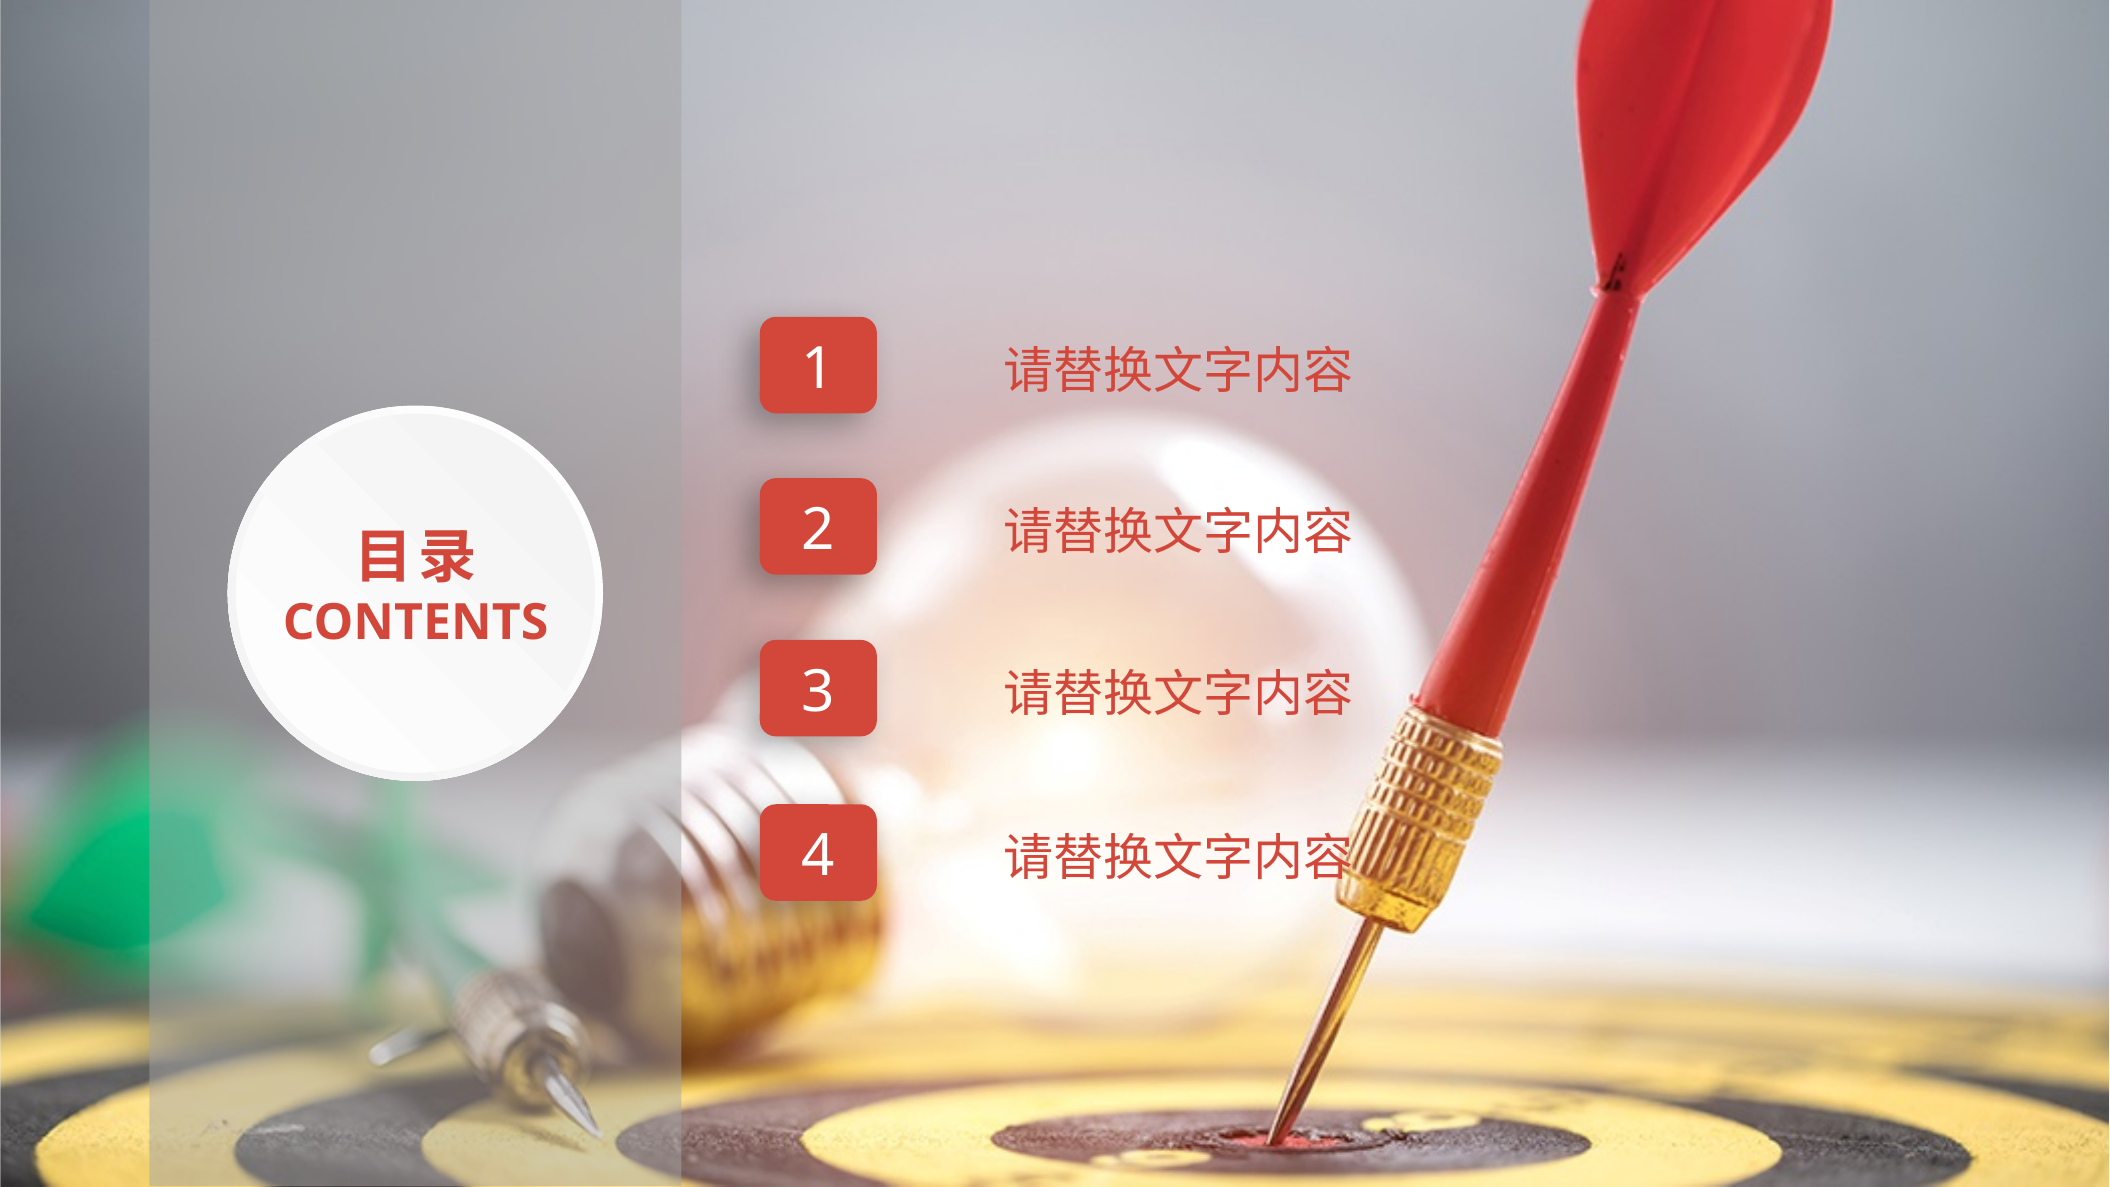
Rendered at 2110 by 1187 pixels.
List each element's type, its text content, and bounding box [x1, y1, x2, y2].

text_box 2 [758, 477, 878, 576]
text_box [148, 0, 682, 1187]
text_box 请替换文字内容 [988, 480, 1369, 567]
text_box [0, 0, 148, 1187]
text_box 请替换文字内容 [988, 641, 1369, 729]
text_box 请替换文字内容 [988, 318, 1369, 406]
text_box 1 [758, 315, 878, 415]
text_box 3 [758, 638, 878, 738]
text_box [682, 0, 2110, 1187]
text_box 4 [758, 803, 878, 902]
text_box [227, 405, 603, 781]
text_box 请替换文字内容 [988, 806, 1369, 893]
